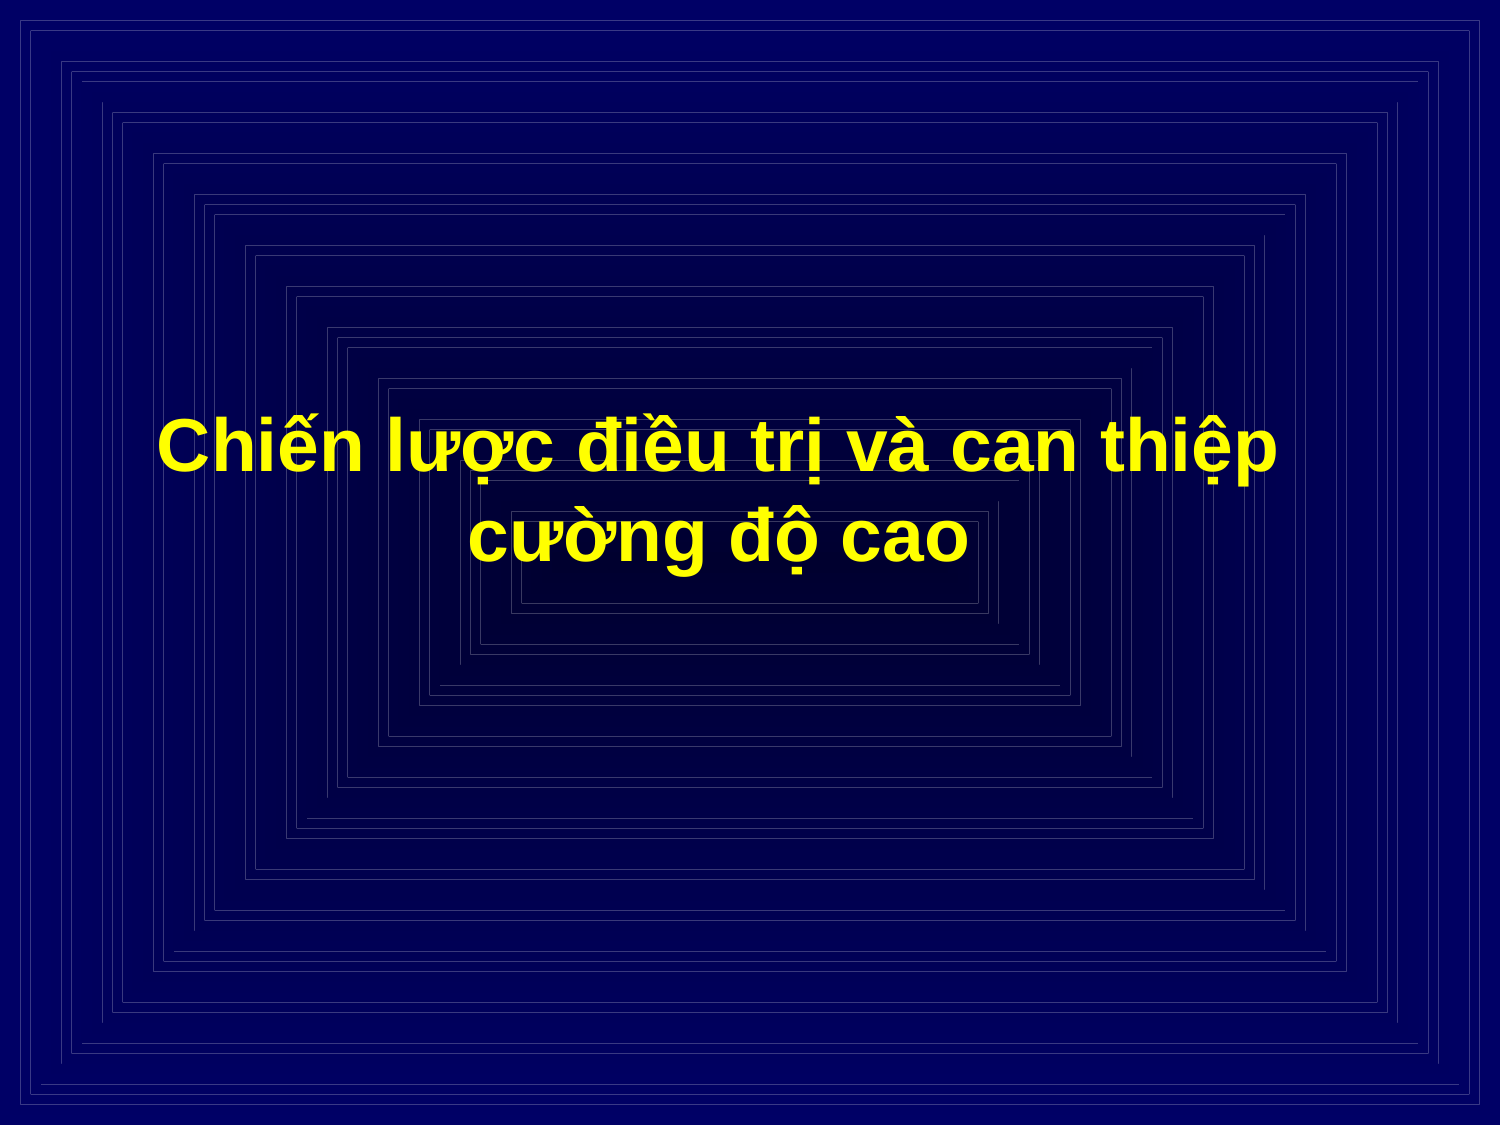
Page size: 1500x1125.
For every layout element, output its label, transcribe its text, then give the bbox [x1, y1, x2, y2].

title Chiến lược điều trị và can thiệp cường độ cao [62, 187, 1375, 785]
